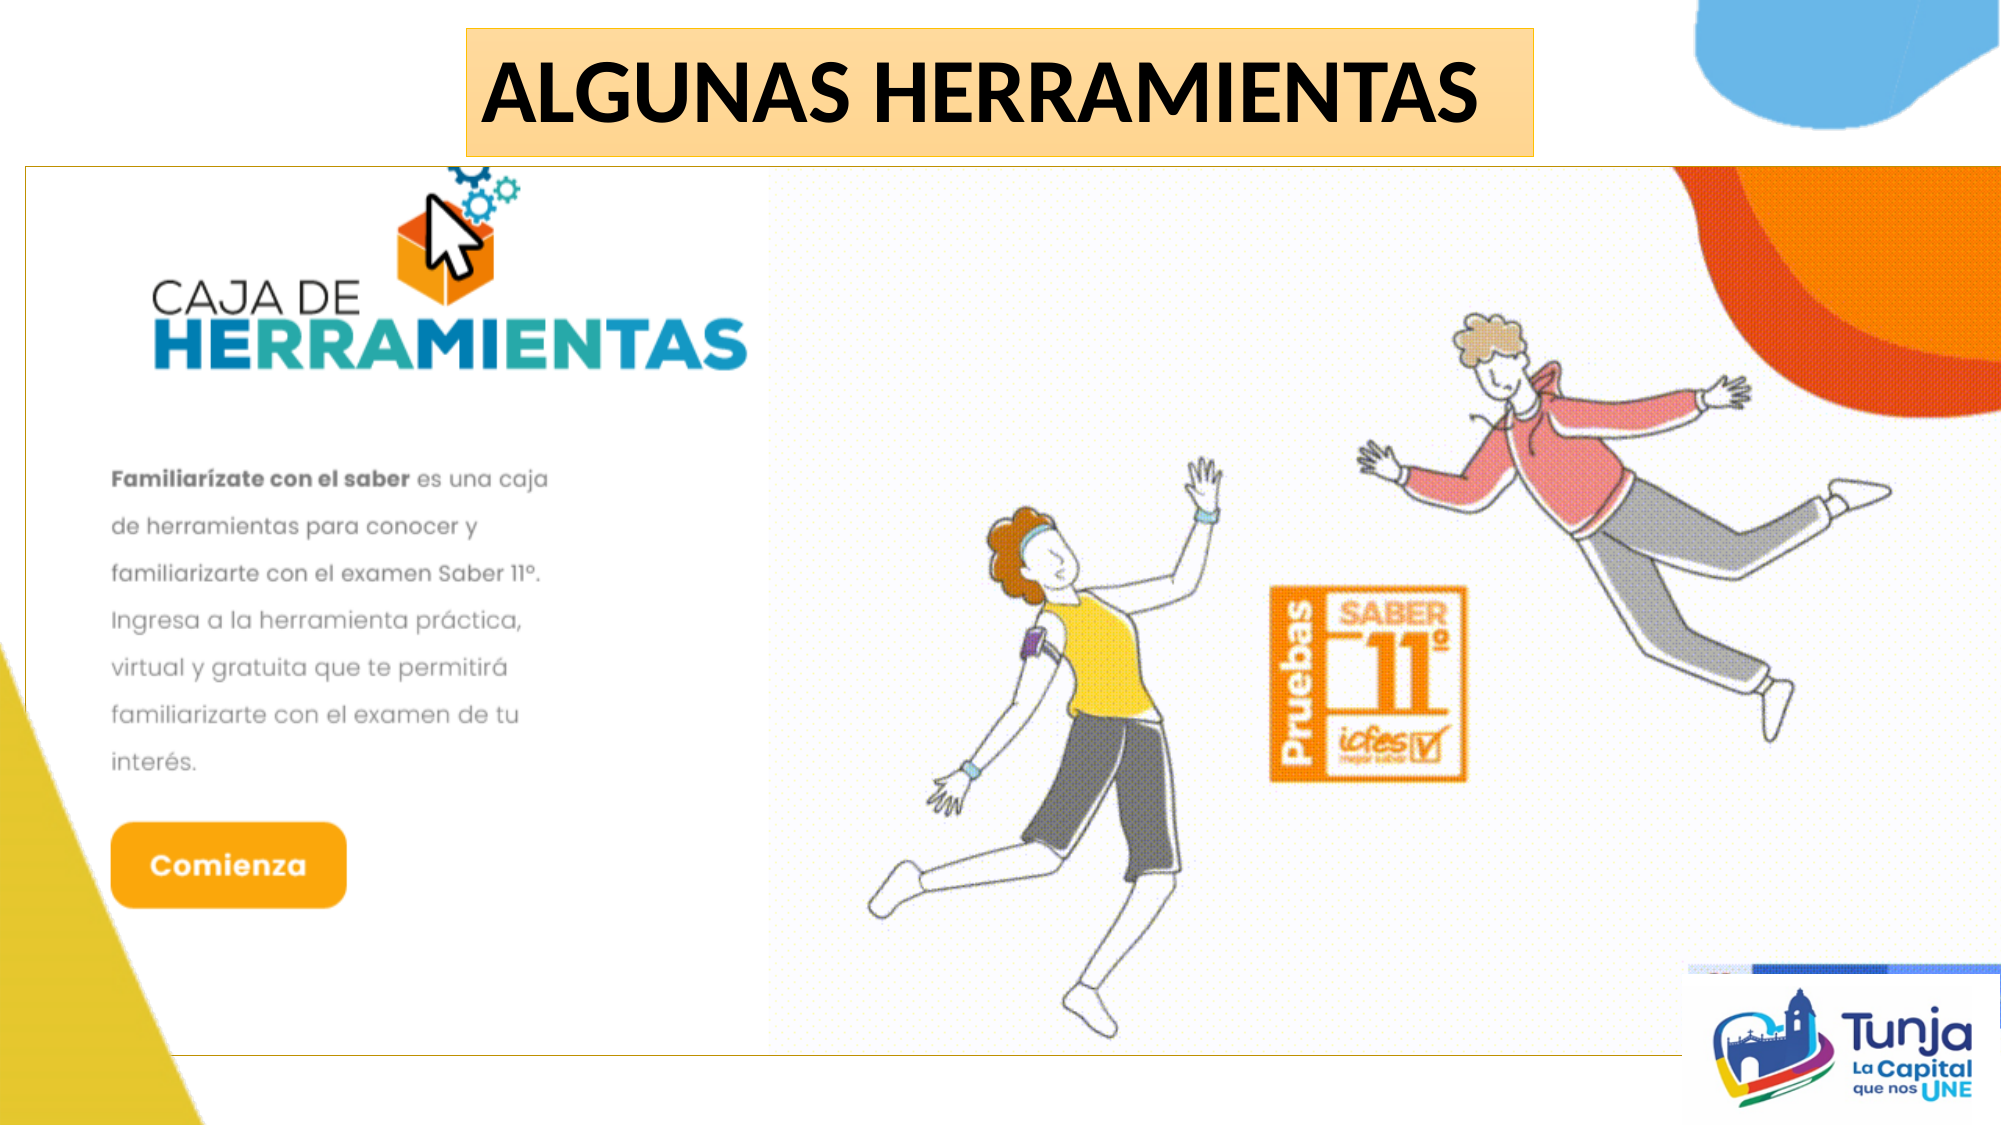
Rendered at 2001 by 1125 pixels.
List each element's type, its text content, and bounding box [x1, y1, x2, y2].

picture [1658, 0, 2000, 142]
picture [0, 166, 2001, 1125]
picture [460, 166, 484, 176]
title ALGUNAS HERRAMIENTAS [466, 28, 1534, 157]
